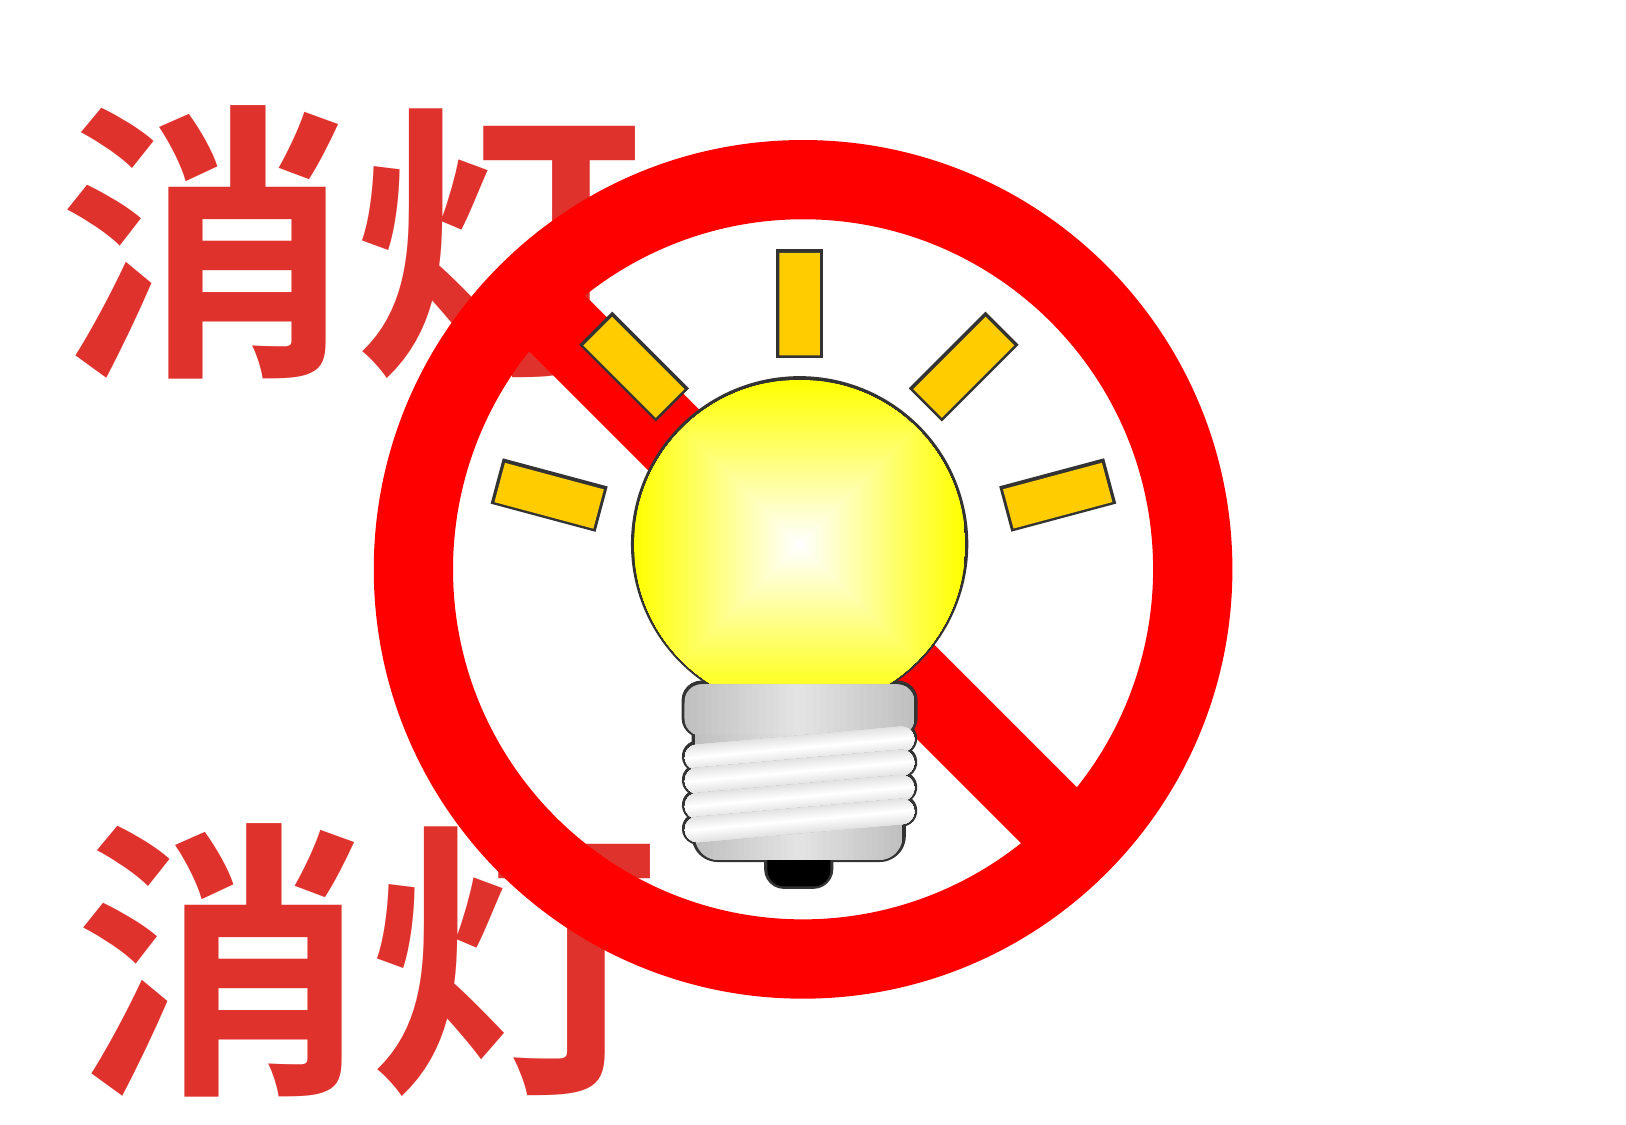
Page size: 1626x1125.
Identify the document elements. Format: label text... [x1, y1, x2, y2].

text_box 消灯 [60, 772, 1596, 1125]
text_box 消灯 [44, 54, 1581, 420]
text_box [373, 139, 1233, 999]
